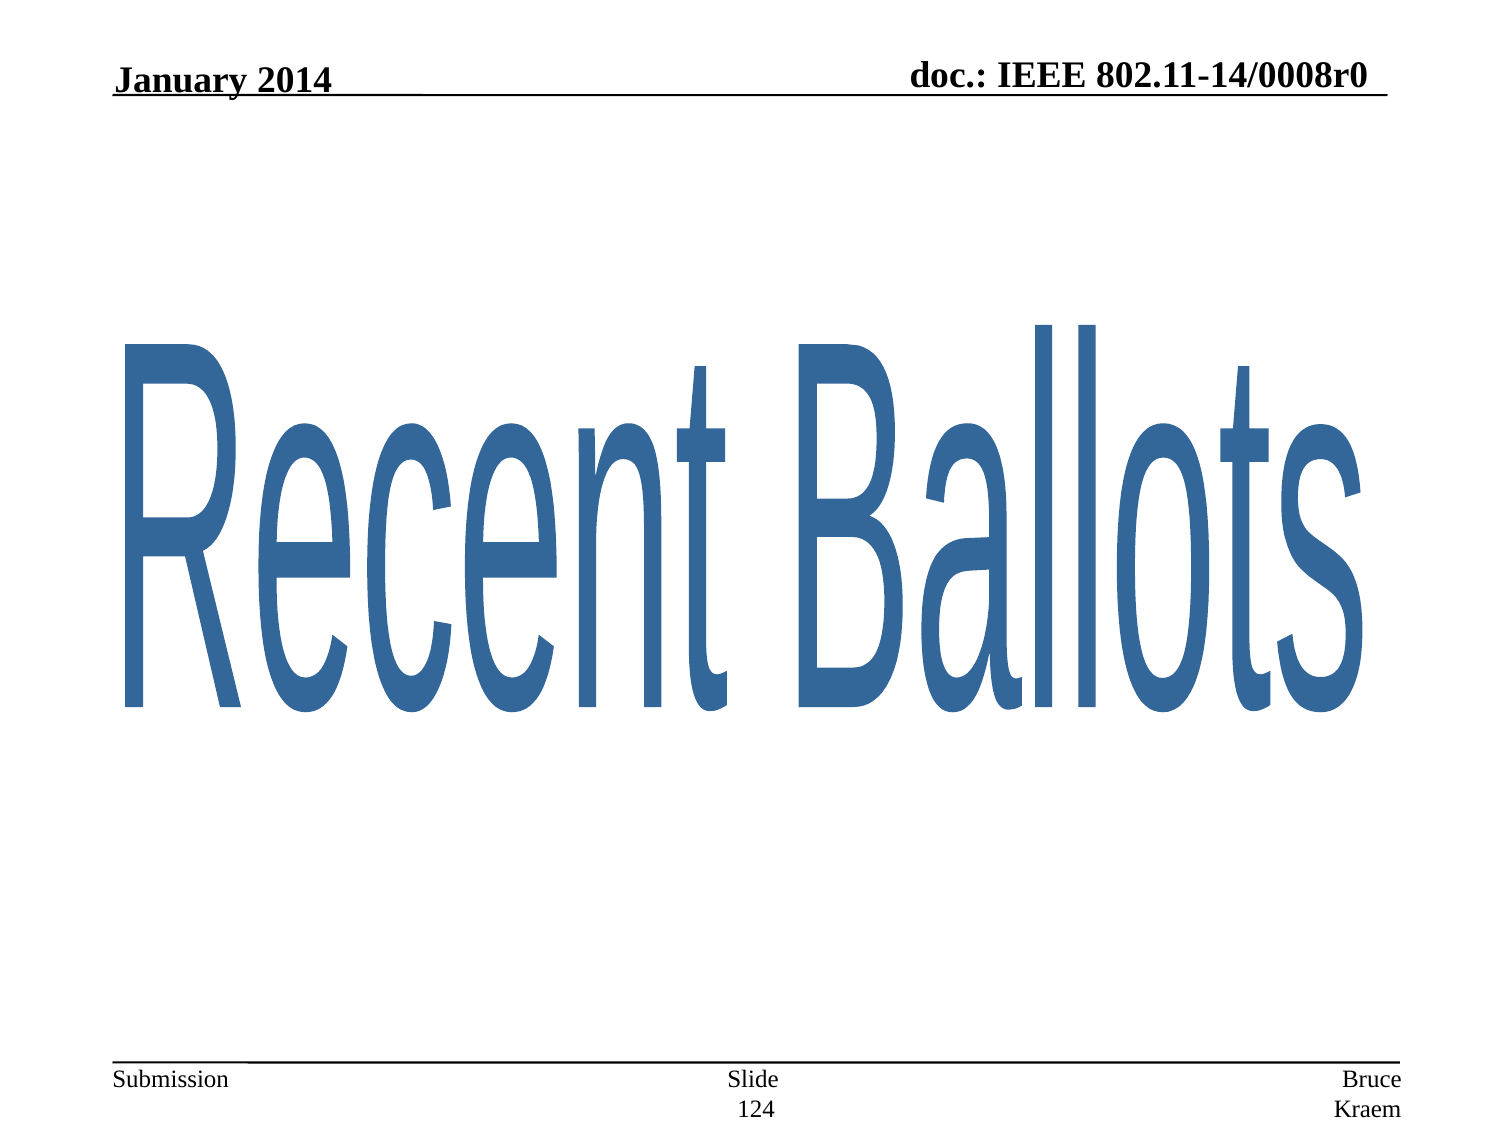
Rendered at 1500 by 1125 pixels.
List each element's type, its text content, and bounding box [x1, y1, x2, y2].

footer Bruce Kraemer, Marvell [1325, 1062, 1402, 1093]
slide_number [114, 54, 335, 100]
slide_number Slide 124 [714, 1062, 798, 1093]
